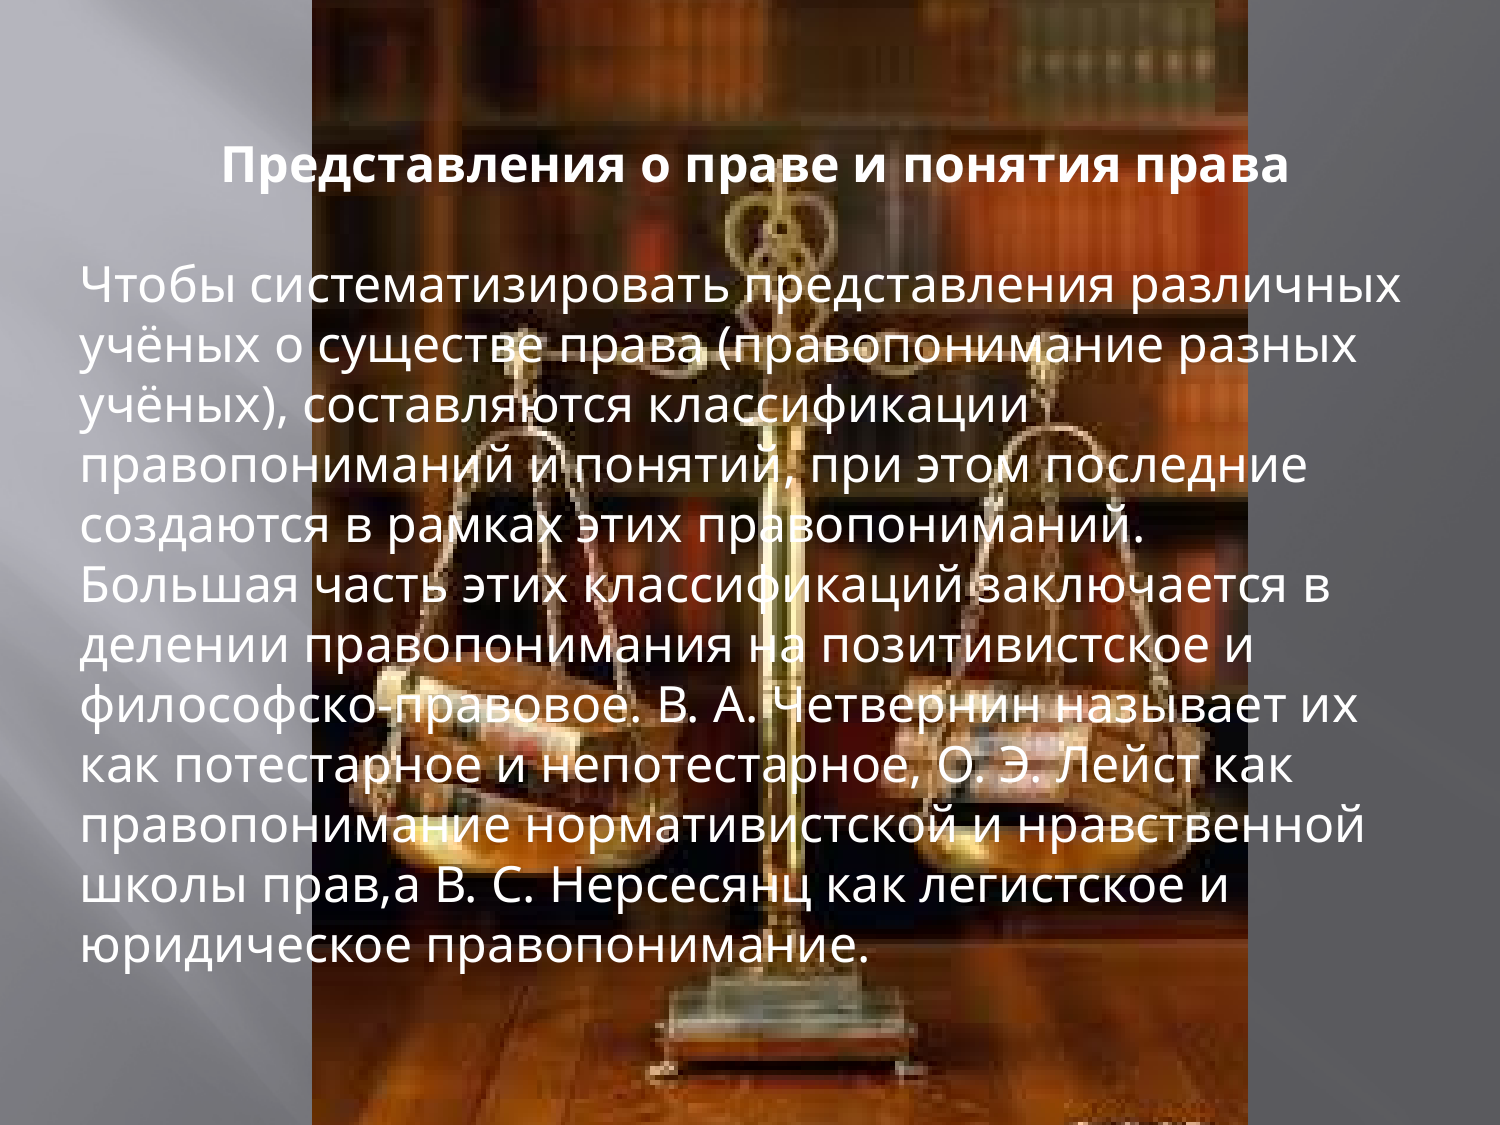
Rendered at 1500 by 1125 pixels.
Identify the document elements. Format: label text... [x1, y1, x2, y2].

text_box Представления о праве и понятия права Чтобы систематизировать представления различных учёных о существе права (правопонимание разных учёных), составляются классификации правопониманий и понятий, при этом последние создаются в рамках этих правопониманий. Большая часть этих классификаций заключается в делении правопонимания на позитивистское и философско-правовое. В. А. Четвернин называет их как потестарное и непотестарное, О. Э. Лейст как правопонимание нормативистской и нравственной школы прав,а В. С. Нерсесянц как легистское и юридическое правопонимание. [1291, 125, 1447, 1026]
text_box Представления о праве и понятия права Чтобы систематизировать представления различных учёных о существе права (правопонимание разных учёных), составляются классификации правопониманий и понятий, при этом последние создаются в рамках этих правопониманий. Большая часть этих классификаций заключается в делении правопонимания на позитивистское и философско-правовое. В. А. Четвернин называет их как потестарное и непотестарное, О. Э. Лейст как правопонимание нормативистской и нравственной школы прав,а В. С. Нерсесянц как легистское и юридическое правопонимание. [64, 125, 312, 1026]
picture [312, 0, 1248, 1125]
